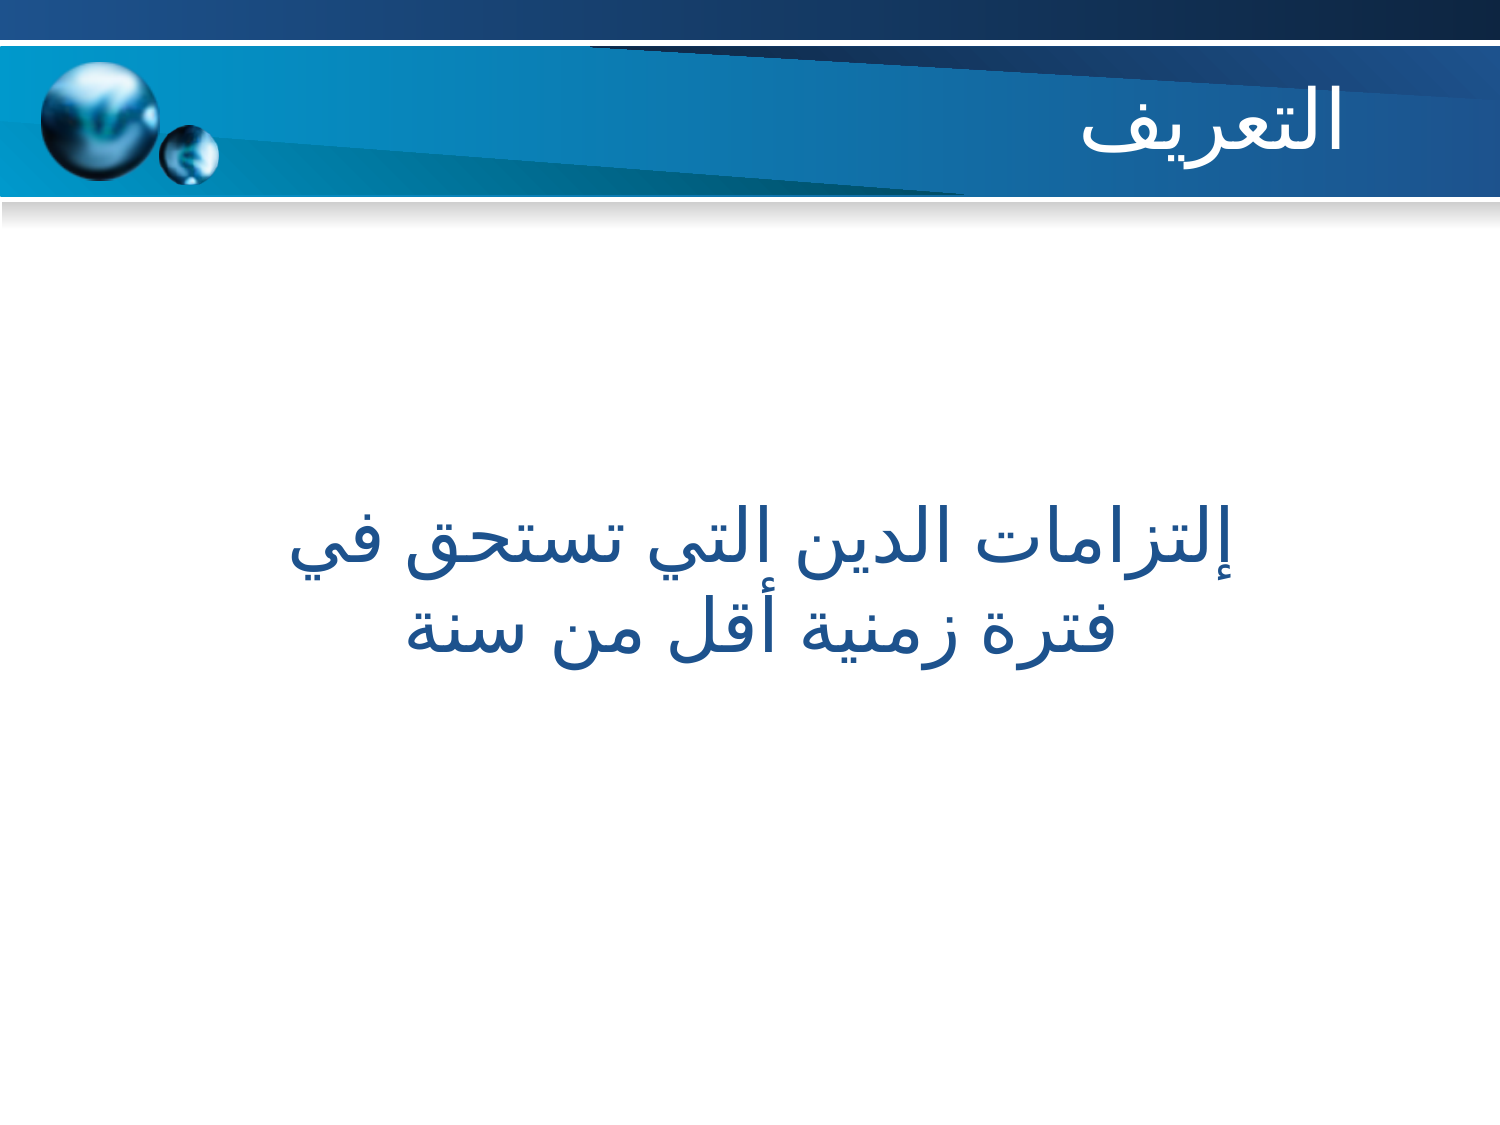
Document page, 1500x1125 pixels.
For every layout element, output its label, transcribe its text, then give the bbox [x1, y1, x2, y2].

picture [42, 63, 159, 180]
title التعريف [274, 44, 1363, 188]
picture [160, 126, 218, 184]
text_box إلتزامات الدين التي تستحق في فترة زمنية أقل من سنة [230, 479, 1294, 675]
